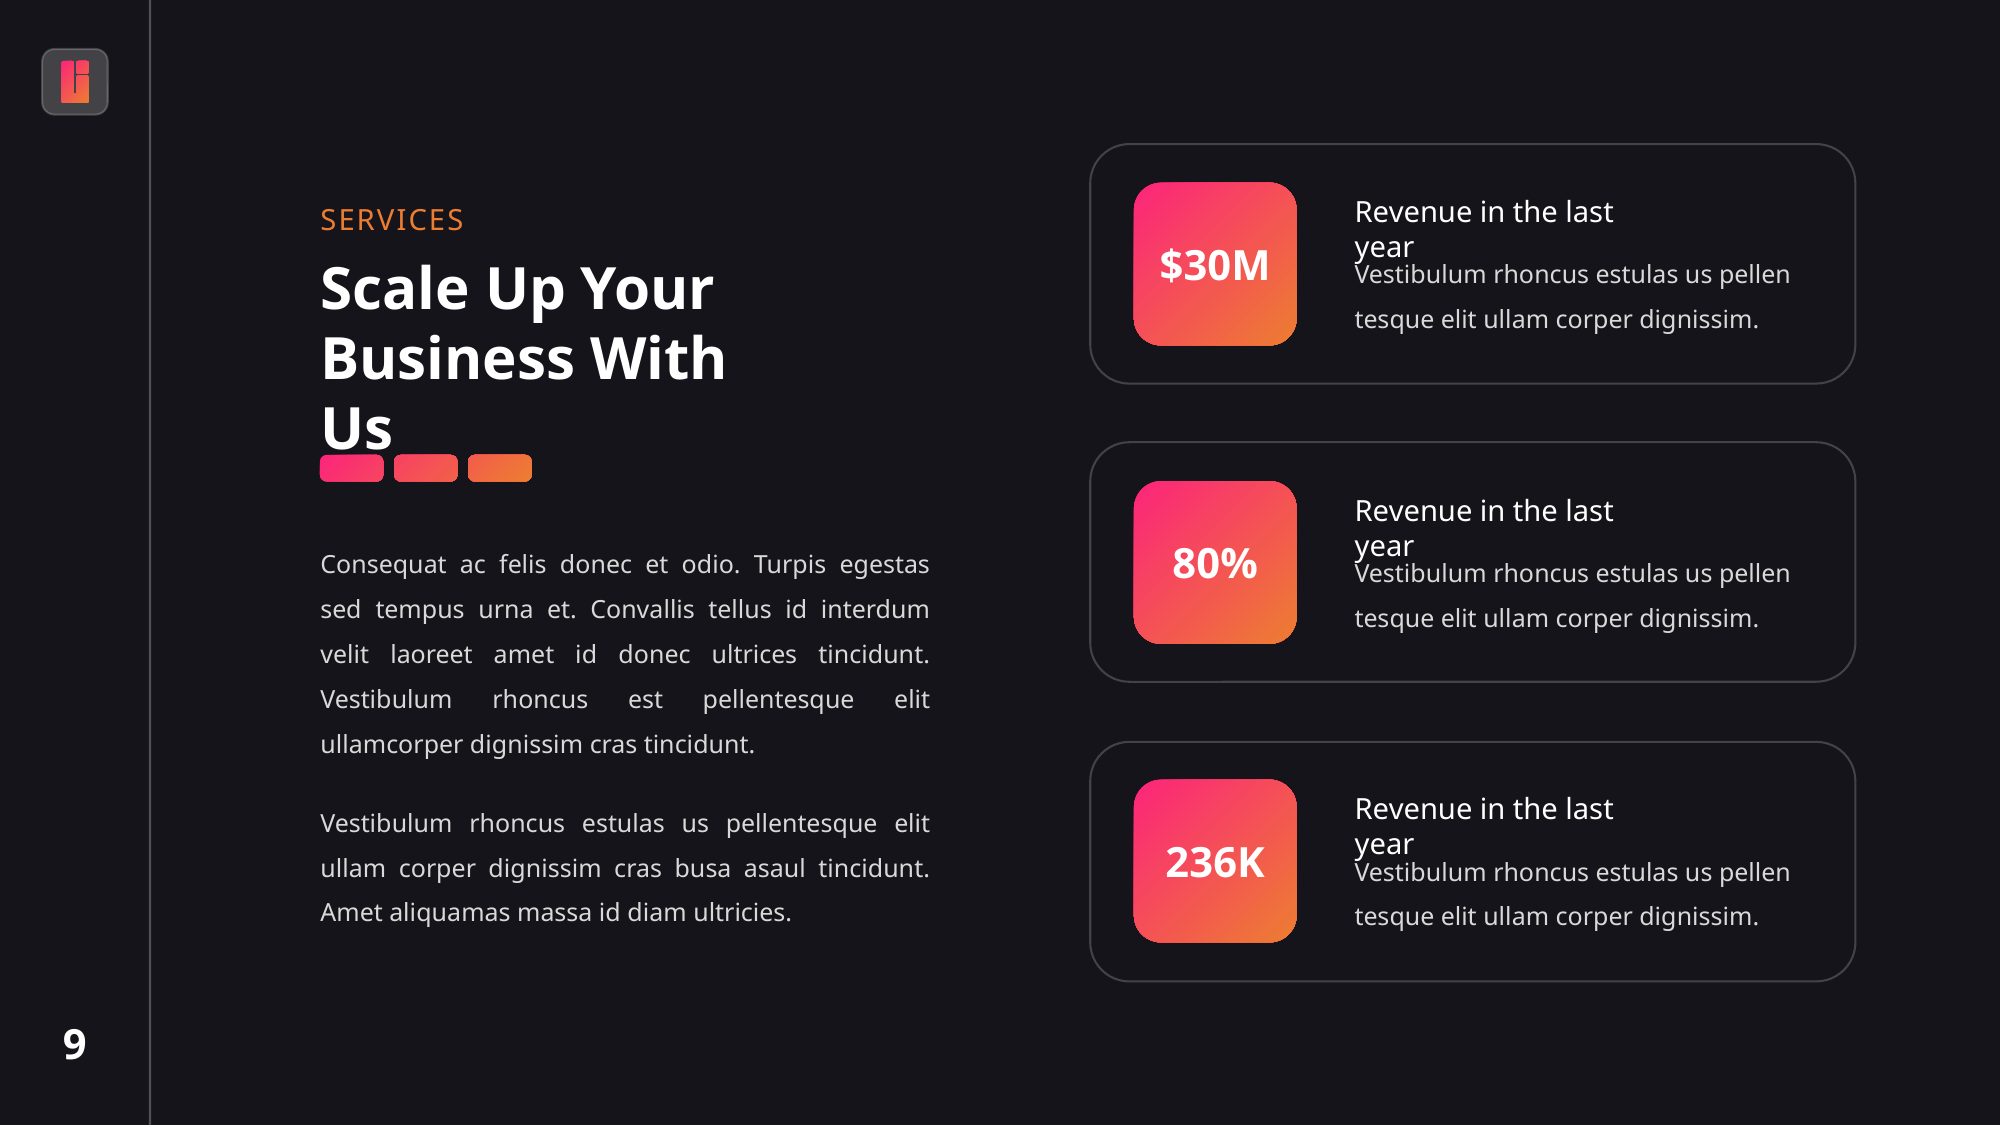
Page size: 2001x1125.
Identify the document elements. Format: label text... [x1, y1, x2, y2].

text_box [1132, 181, 1298, 347]
text_box [1132, 480, 1298, 645]
text_box $30M [1133, 231, 1297, 296]
text_box [1089, 143, 1857, 385]
text_box 80% [1133, 529, 1297, 595]
text_box [1089, 441, 1857, 683]
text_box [1339, 186, 1822, 338]
text_box 236K [1133, 828, 1297, 893]
text_box [1132, 778, 1298, 944]
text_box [305, 193, 946, 932]
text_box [1339, 484, 1822, 637]
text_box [1339, 783, 1822, 935]
text_box [1089, 740, 1857, 983]
